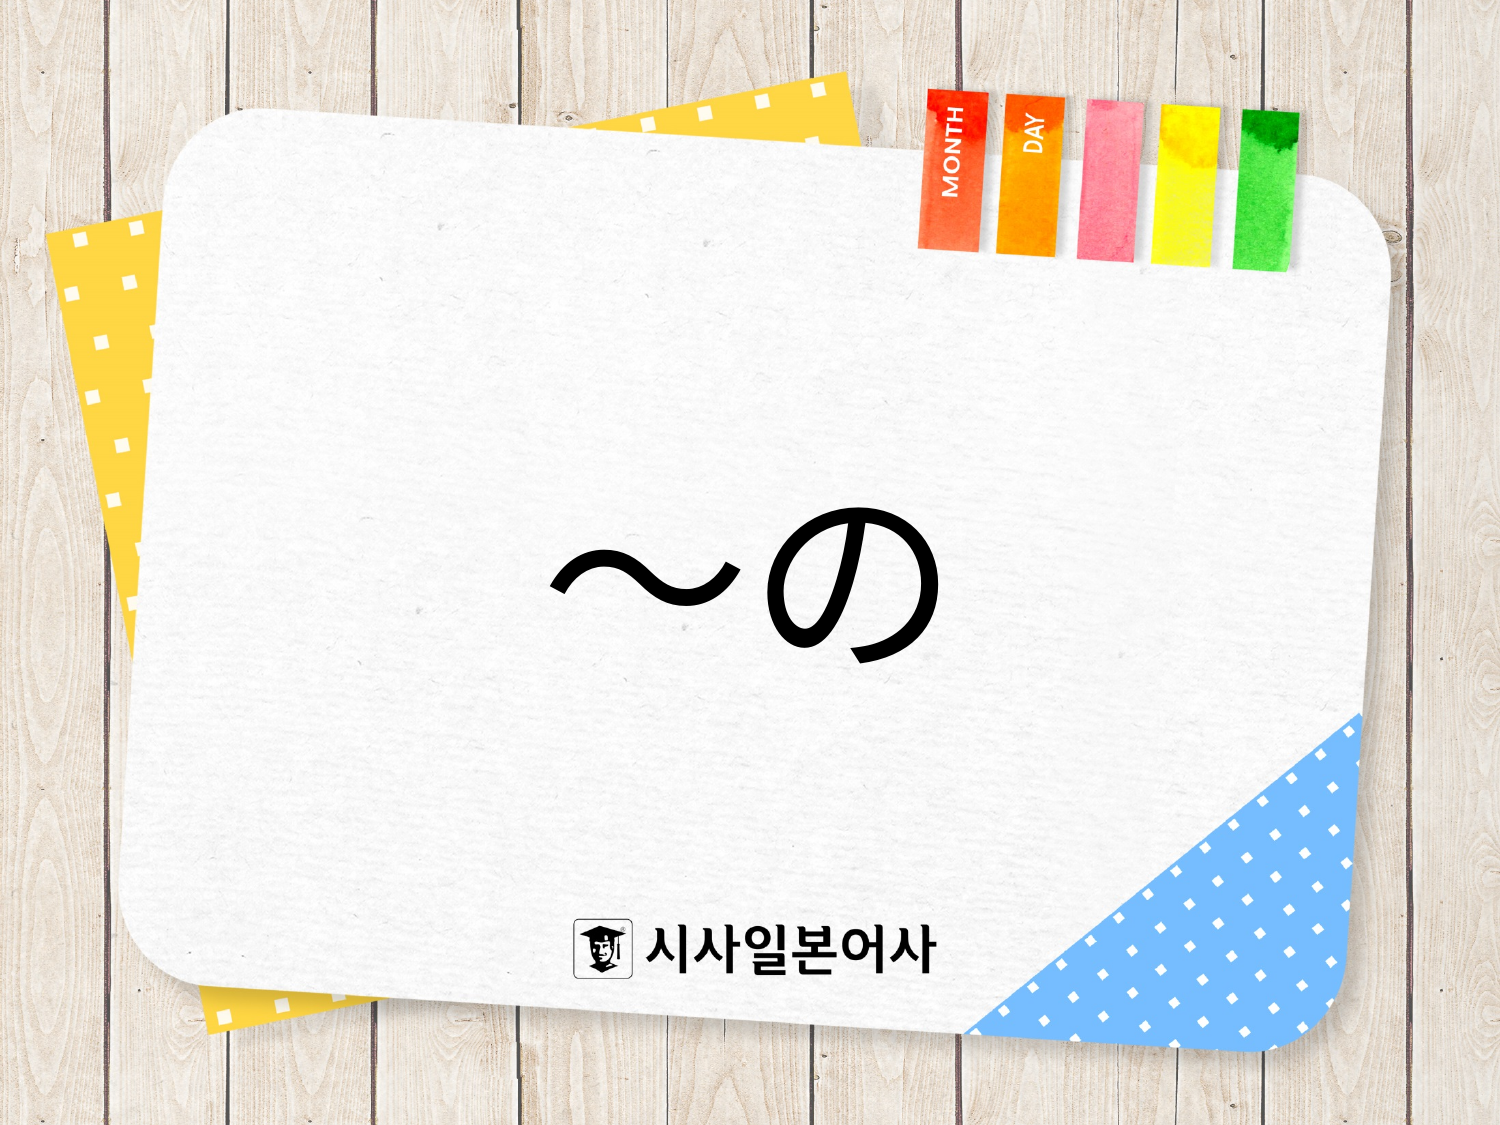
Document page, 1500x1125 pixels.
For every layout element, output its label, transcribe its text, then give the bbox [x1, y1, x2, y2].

picture [0, 0, 1500, 1125]
title ～の [75, 338, 1425, 811]
